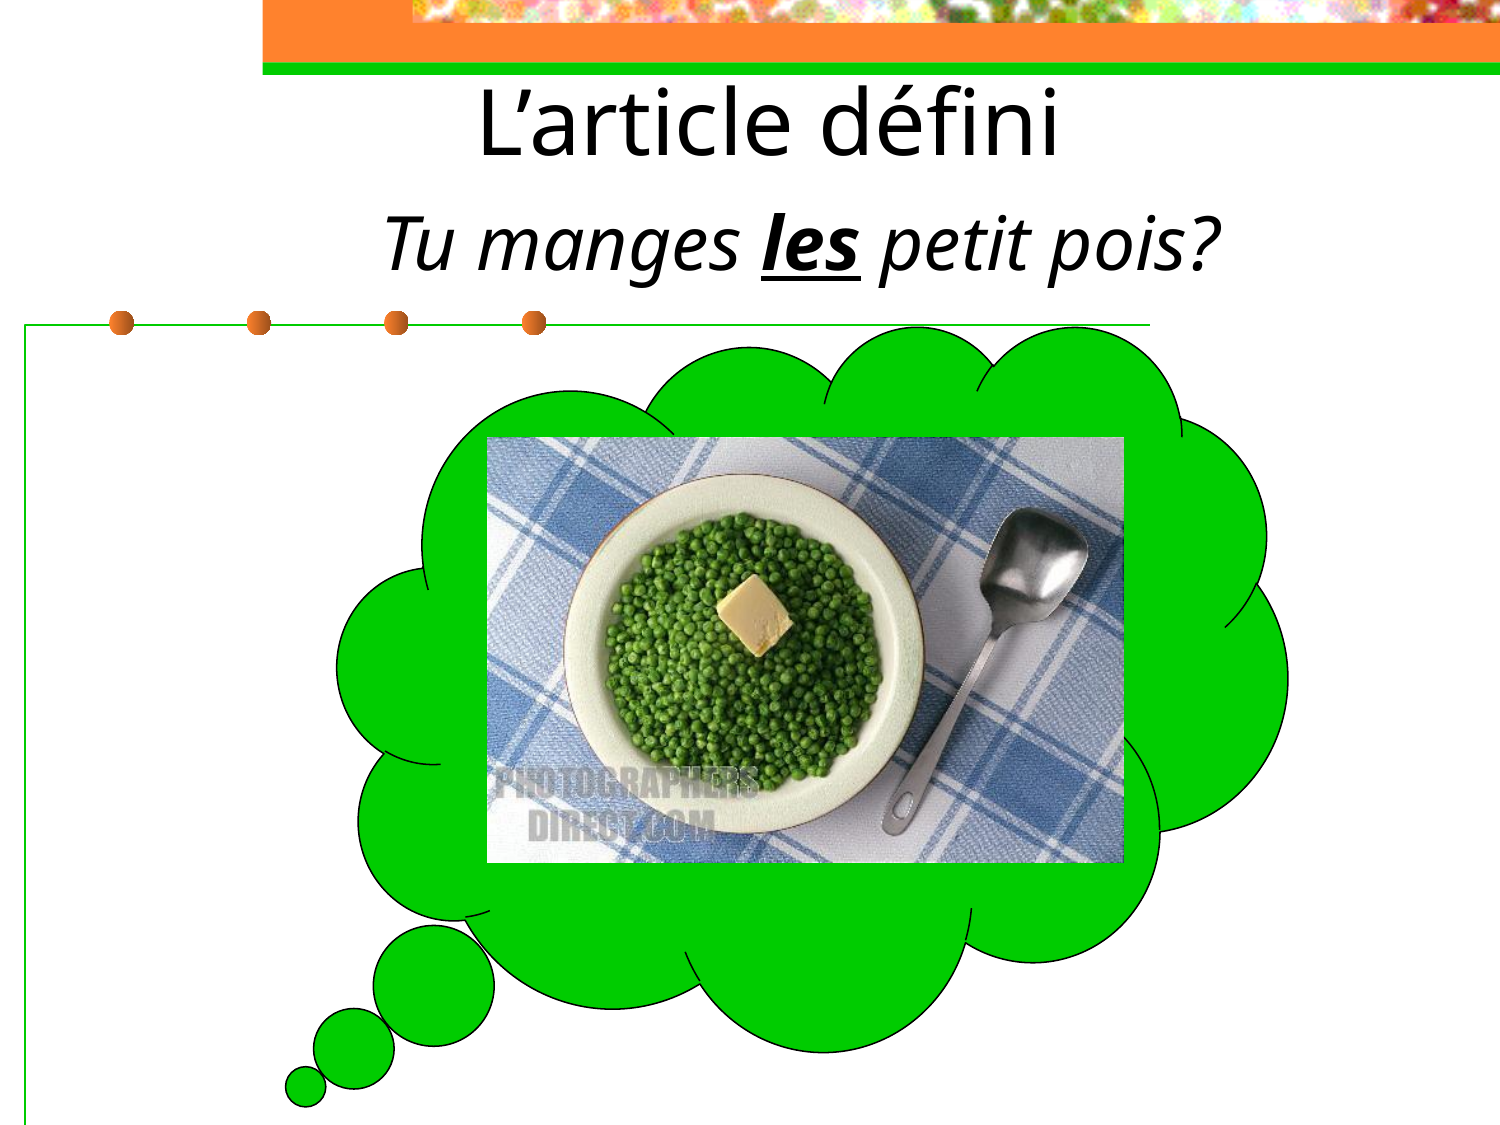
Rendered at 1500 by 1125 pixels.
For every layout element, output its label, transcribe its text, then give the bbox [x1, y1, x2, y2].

picture [412, 0, 1500, 23]
list Tu manges les petit pois? [162, 187, 1438, 300]
text_box [285, 327, 1288, 1107]
title L’article défini [100, 37, 1438, 200]
picture [487, 437, 1124, 863]
